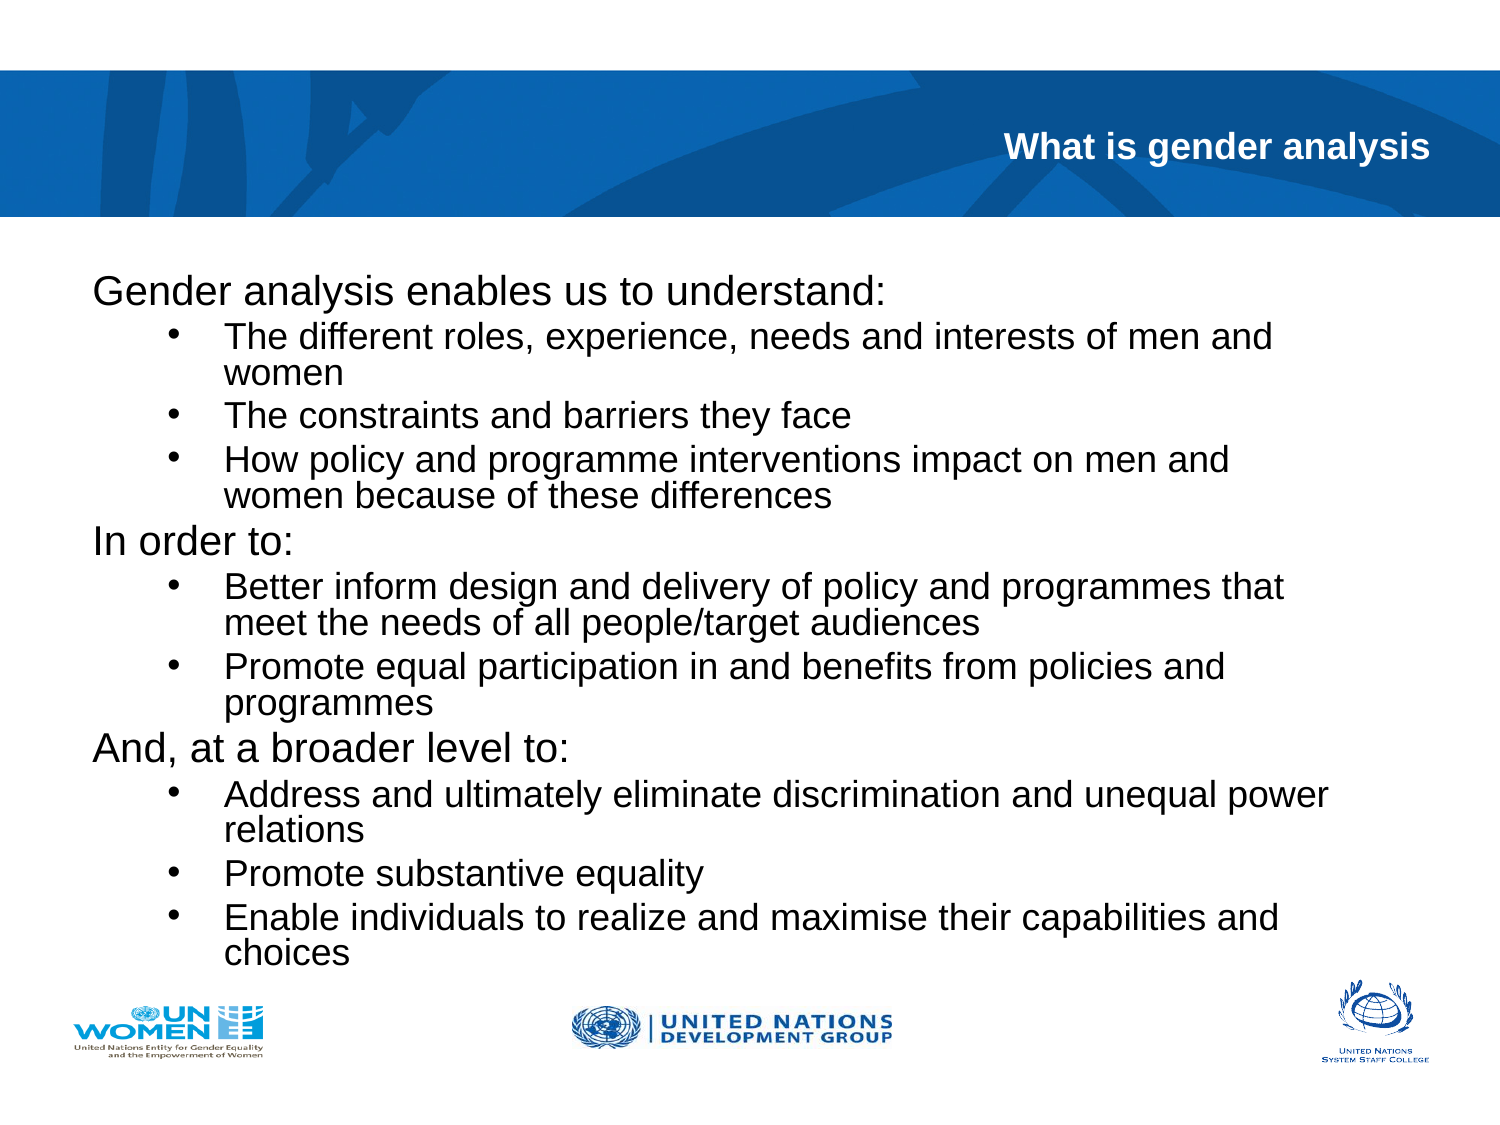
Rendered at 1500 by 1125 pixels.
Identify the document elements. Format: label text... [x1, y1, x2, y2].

picture [0, 70, 1500, 217]
picture [194, 1006, 204, 1013]
picture [1322, 979, 1429, 1063]
picture [73, 1006, 263, 1059]
list Gender analysis enables us to understand: The different roles, experience, needs and interests of men and women The constraints and barriers they face How policy and programme interventions impact on men and women because of these differences In order to: Better inform design and delivery of policy and programmes that meet the needs of all people/target audiences Promote equal participation in and benefits from policies and programmes And, at a broader level to: Address and ultimately eliminate discrimination and unequal power relations Promote substantive equality Enable individuals to realize and maximise their capabilities and choices [77, 265, 1353, 941]
title What is gender analysis [171, 94, 1447, 195]
picture [170, 1006, 179, 1018]
picture [572, 1006, 892, 1049]
